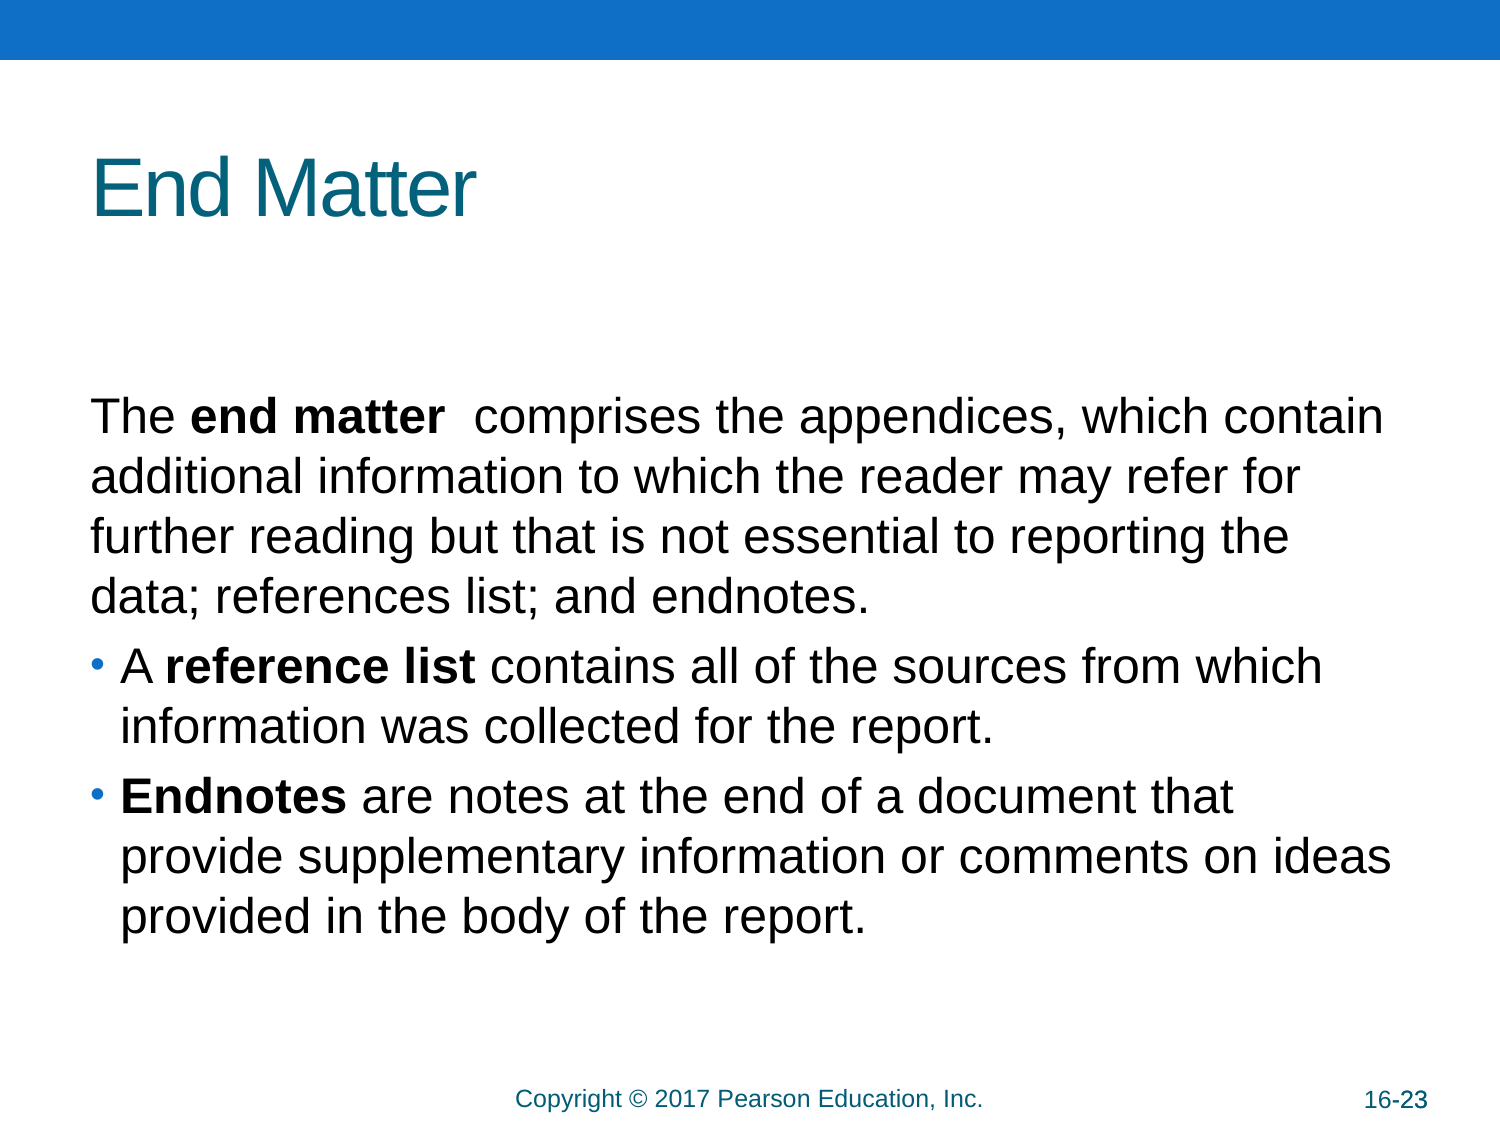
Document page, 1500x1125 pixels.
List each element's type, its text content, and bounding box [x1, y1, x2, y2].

list The end matter comprises the appendices, which contain additional information to which the reader may refer for further reading but that is not essential to reporting the data; references list; and endnotes. A reference list contains all of the sources from which information was collected for the report. Endnotes are notes at the end of a document that provide supplementary information or comments on ideas provided in the body of the report. [75, 376, 1425, 1125]
title End Matter [75, 88, 1425, 277]
